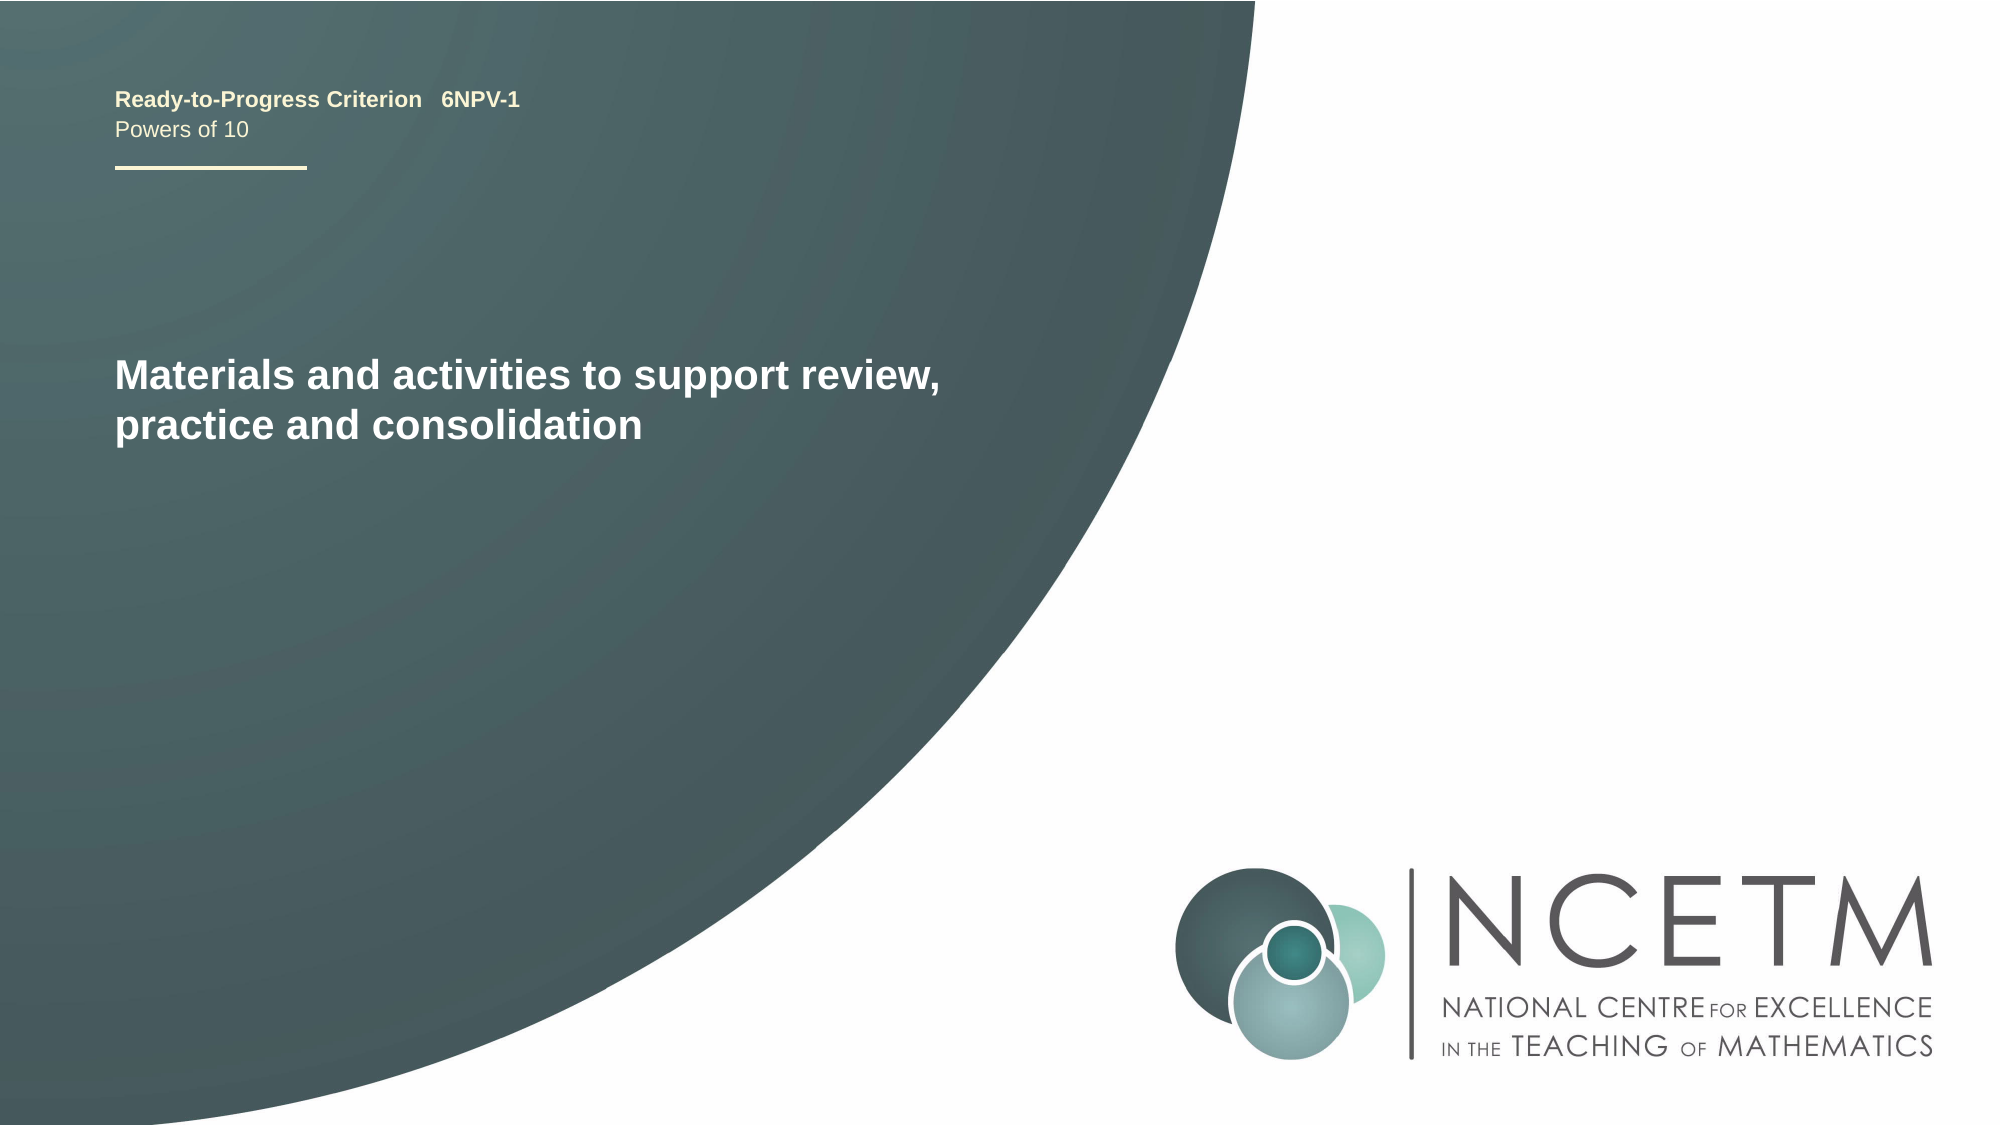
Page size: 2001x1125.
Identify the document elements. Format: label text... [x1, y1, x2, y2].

list 6NPV-1 [393, 80, 590, 130]
picture [0, 1, 2001, 1125]
list Powers of 10 [99, 109, 1121, 160]
